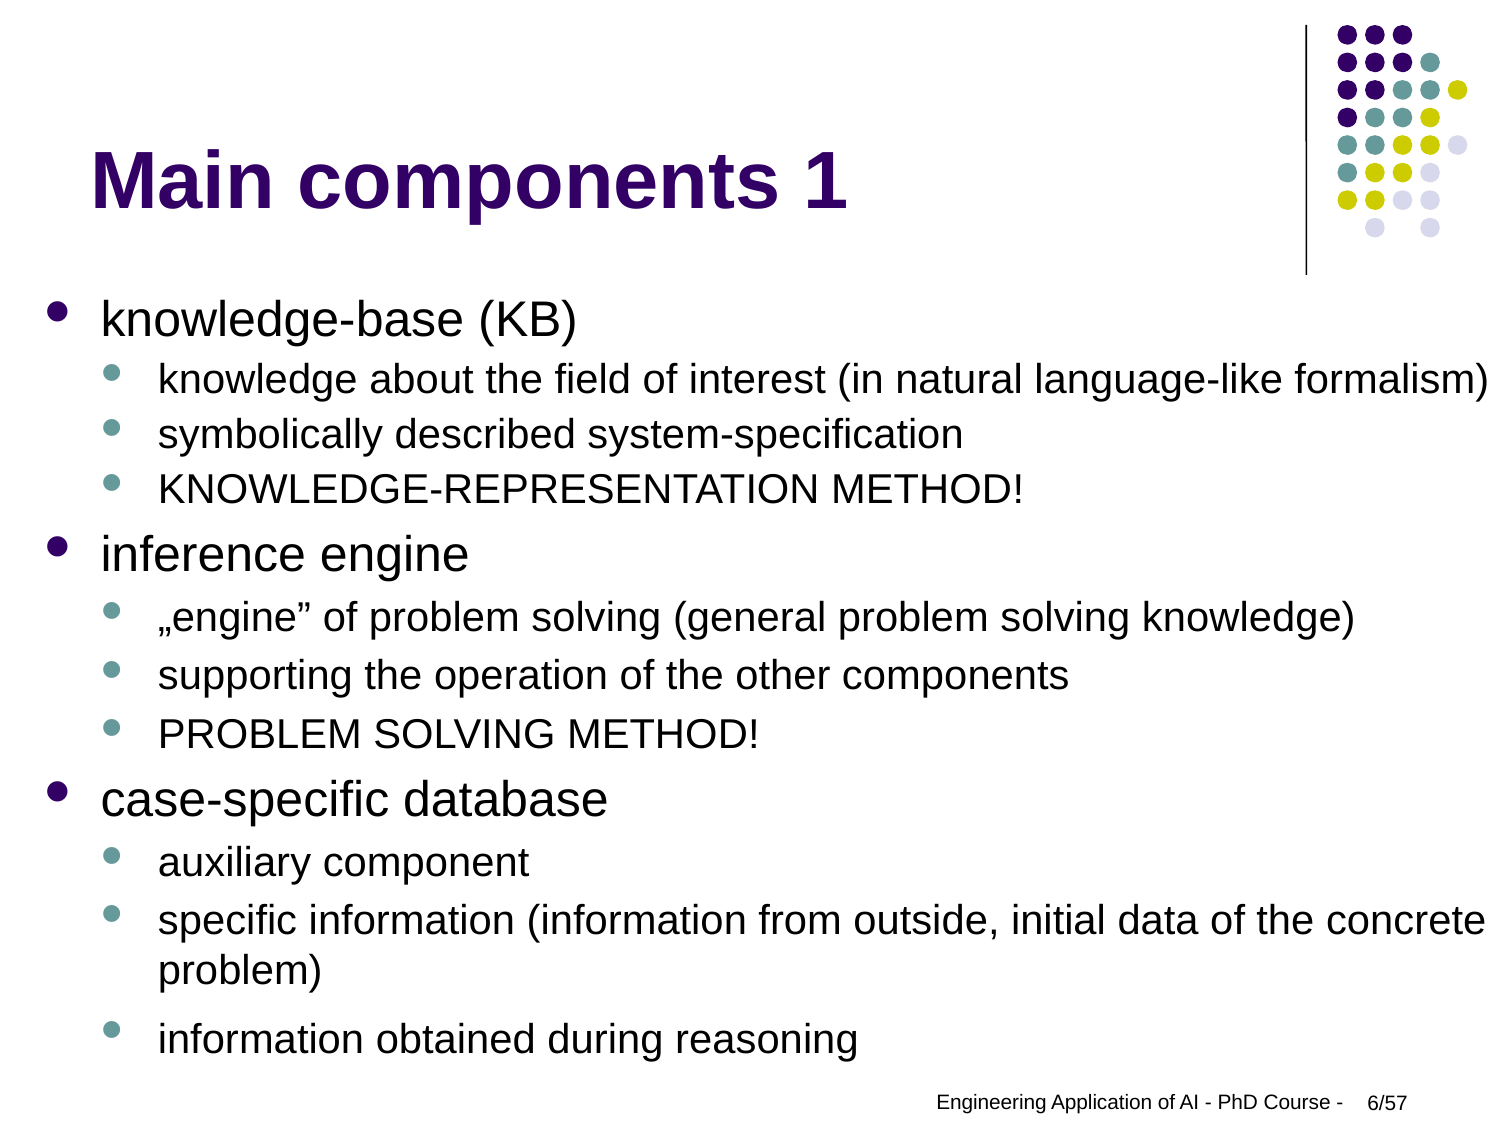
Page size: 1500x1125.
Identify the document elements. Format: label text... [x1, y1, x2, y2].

title Main components 1 [74, 19, 1313, 233]
footer Engineering Application of AI - PhD Course - [855, 1080, 1365, 1125]
list knowledge-base (KB) knowledge about the field of interest (in natural language-like formalism) symbolically described system-specification KNOWLEDGE-REPRESENTATION METHOD! inference engine „engine” of problem solving (general problem solving knowledge) supporting the operation of the other components PROBLEM SOLVING METHOD! case-specific database auxiliary component specific information (information from outside, initial data of the concrete problem) information obtained during reasoning [29, 278, 1500, 1003]
slide_number 6/57 [1352, 1082, 1448, 1125]
